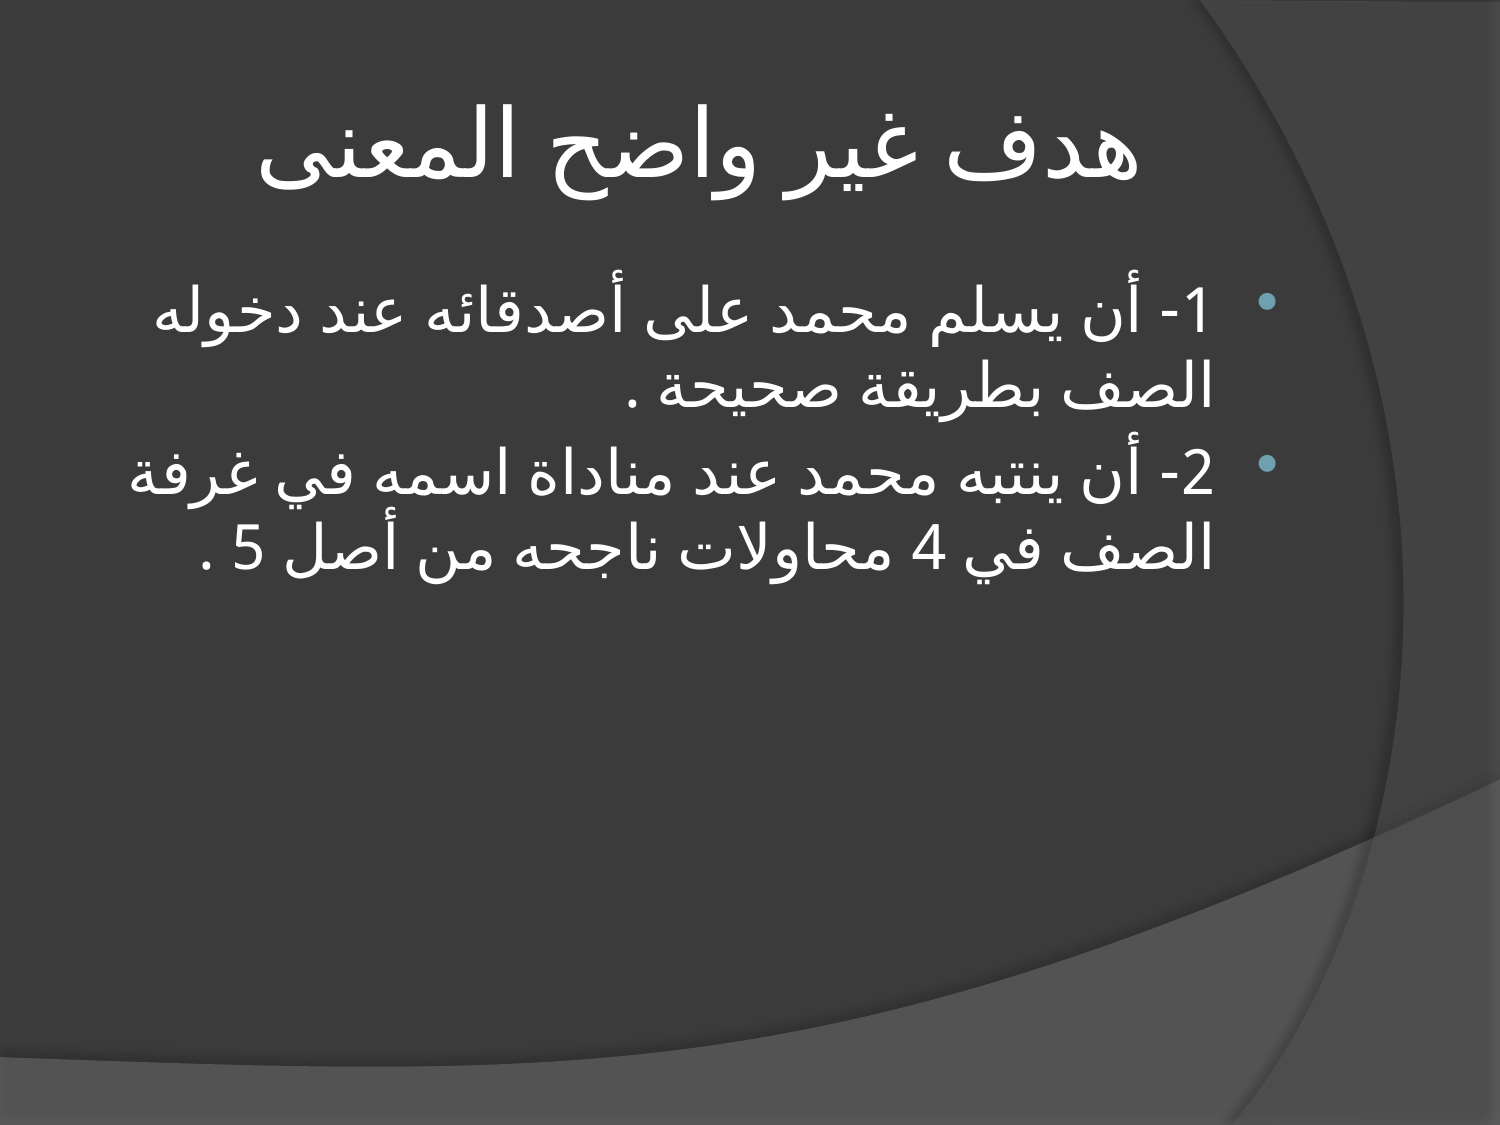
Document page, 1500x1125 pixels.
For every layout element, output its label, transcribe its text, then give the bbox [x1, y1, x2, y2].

title هدف غير واضح المعنى [75, 45, 1300, 233]
list 1- أن يسلم محمد على أصدقائه عند دخوله الصف بطريقة صحيحة . 2- أن ينتبه محمد عند مناداة اسمه في غرفة الصف في 4 محاولات ناجحه من أصل 5 . [75, 262, 1300, 1005]
